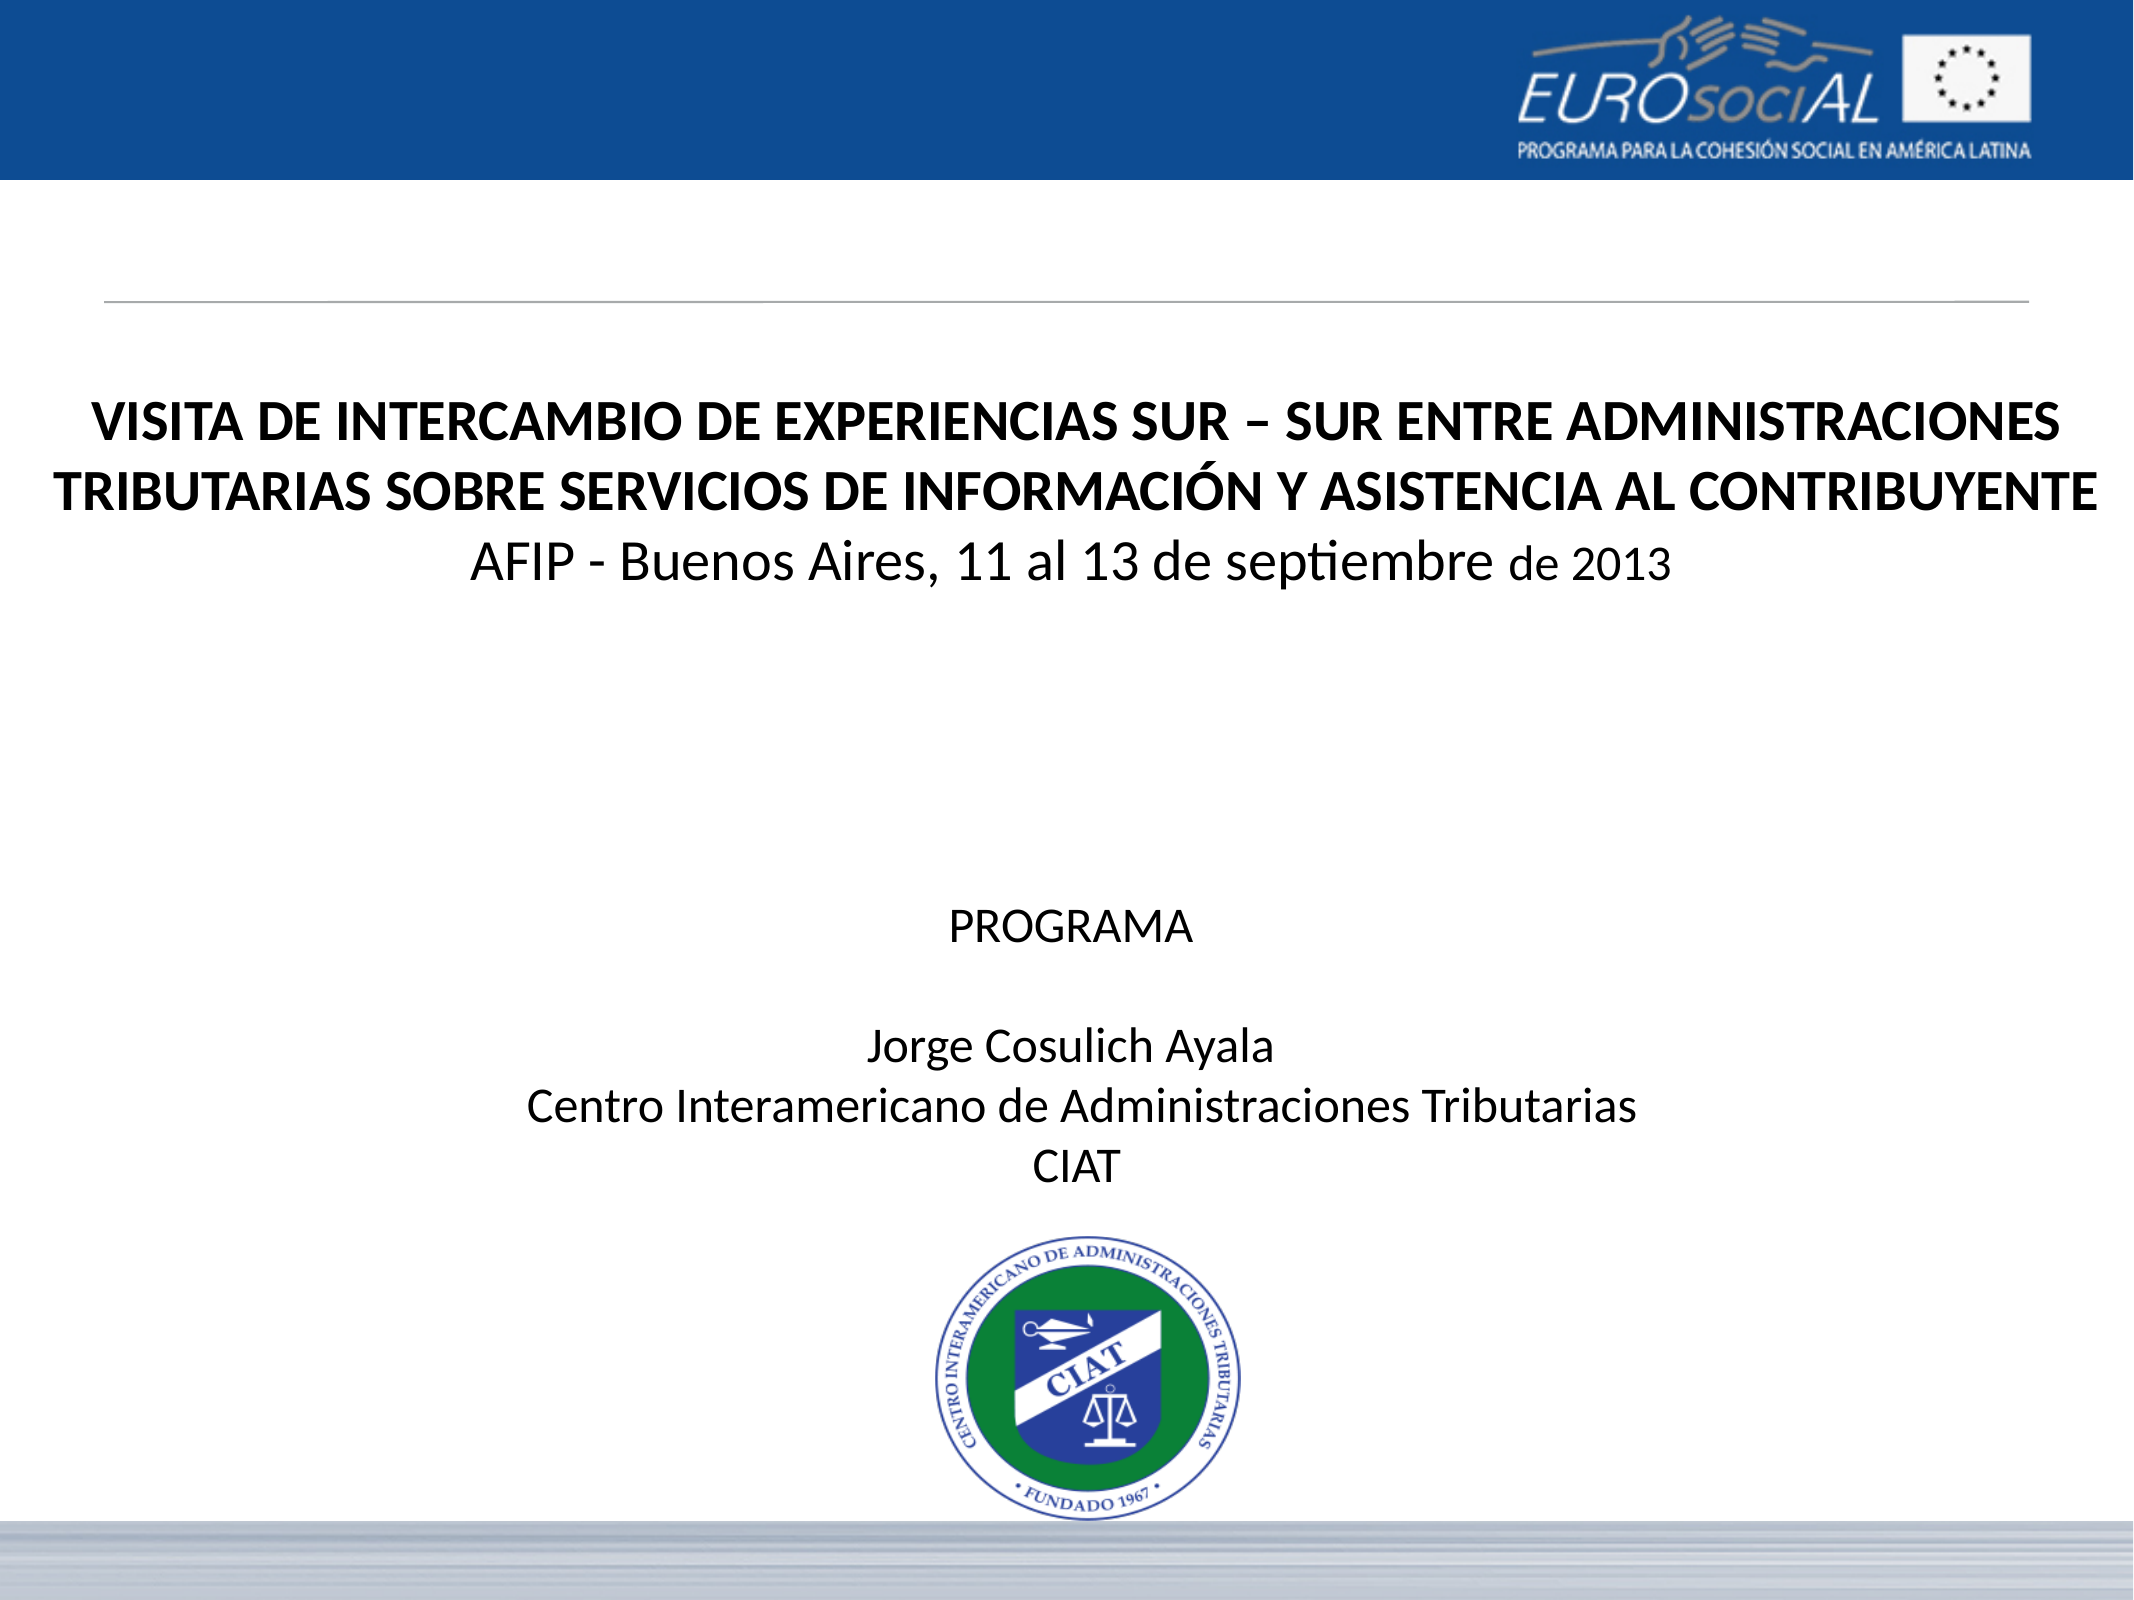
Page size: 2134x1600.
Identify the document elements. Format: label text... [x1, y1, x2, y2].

title VISITA DE INTERCAMBIO DE EXPERIENCIAS SUR – SUR ENTRE ADMINISTRACIONES TRIBUTARIAS SOBRE SERVICIOS DE INFORMACIÓN Y ASISTENCIA AL CONTRIBUYENTE AFIP - Buenos Aires, 11 al 13 de septiembre de 2013 PROGRAMA Jorge Cosulich Ayala Centro Interamericano de Administraciones Tributarias CIAT [0, 374, 2134, 753]
picture [0, 0, 2134, 180]
picture [0, 1236, 2134, 1600]
